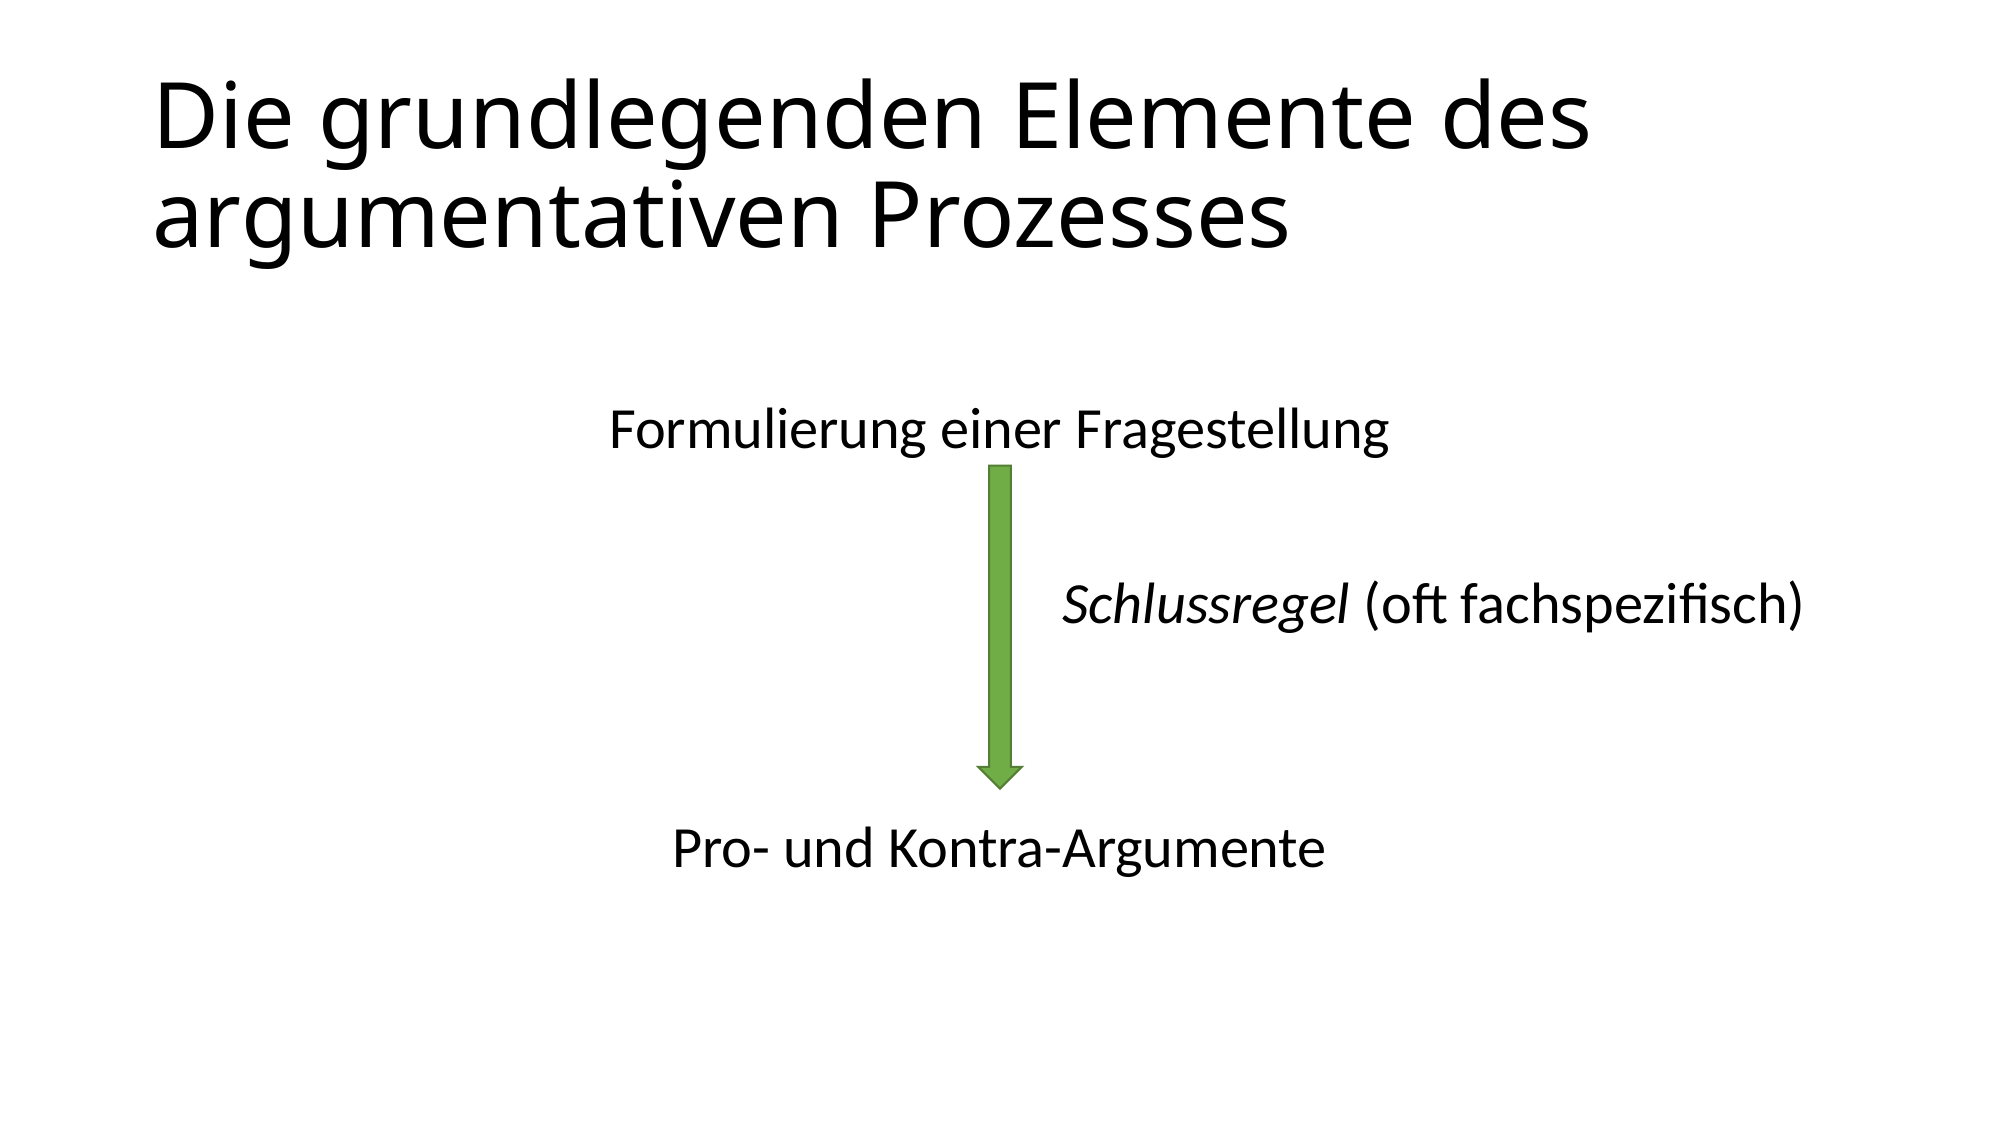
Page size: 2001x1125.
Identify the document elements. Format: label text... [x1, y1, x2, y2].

title Die grundlegenden Elemente des argumentativen Prozesses [137, 59, 1863, 278]
text_box Schlussregel (oft fachspezifisch) [1047, 557, 1821, 642]
list Formulierung einer Fragestellung Pro- und Kontra-Argumente [137, 299, 1863, 1014]
text_box [975, 464, 1025, 791]
